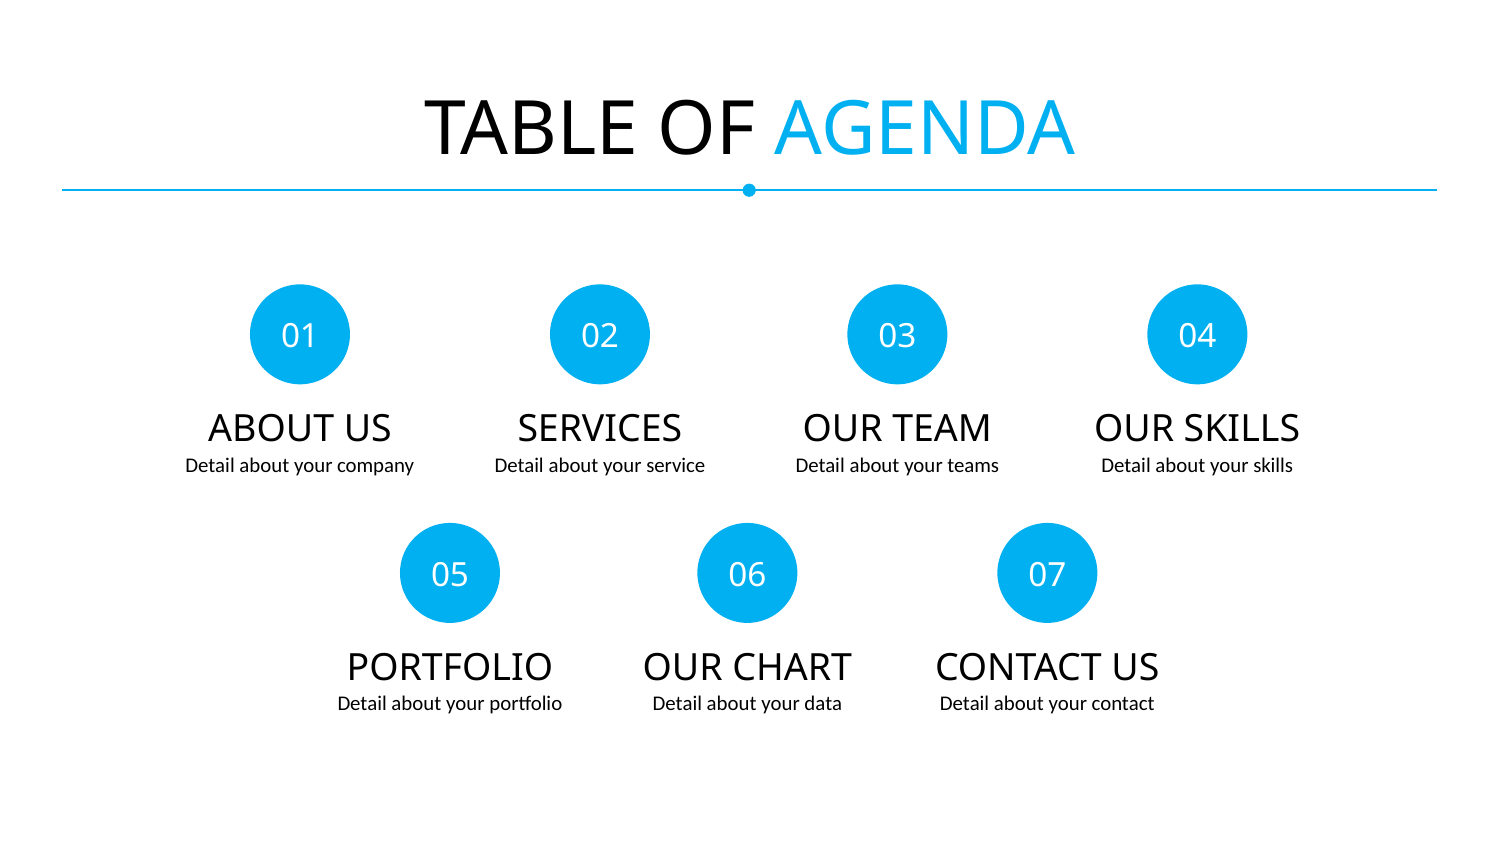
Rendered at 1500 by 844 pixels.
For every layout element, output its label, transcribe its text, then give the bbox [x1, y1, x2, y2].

text_box TABLE OF AGENDA [149, 71, 1350, 177]
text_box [149, 284, 447, 485]
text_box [1047, 284, 1348, 485]
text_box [597, 522, 896, 724]
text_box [299, 522, 596, 724]
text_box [897, 522, 1198, 724]
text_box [747, 284, 1045, 485]
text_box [62, 183, 1438, 198]
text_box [449, 284, 745, 485]
